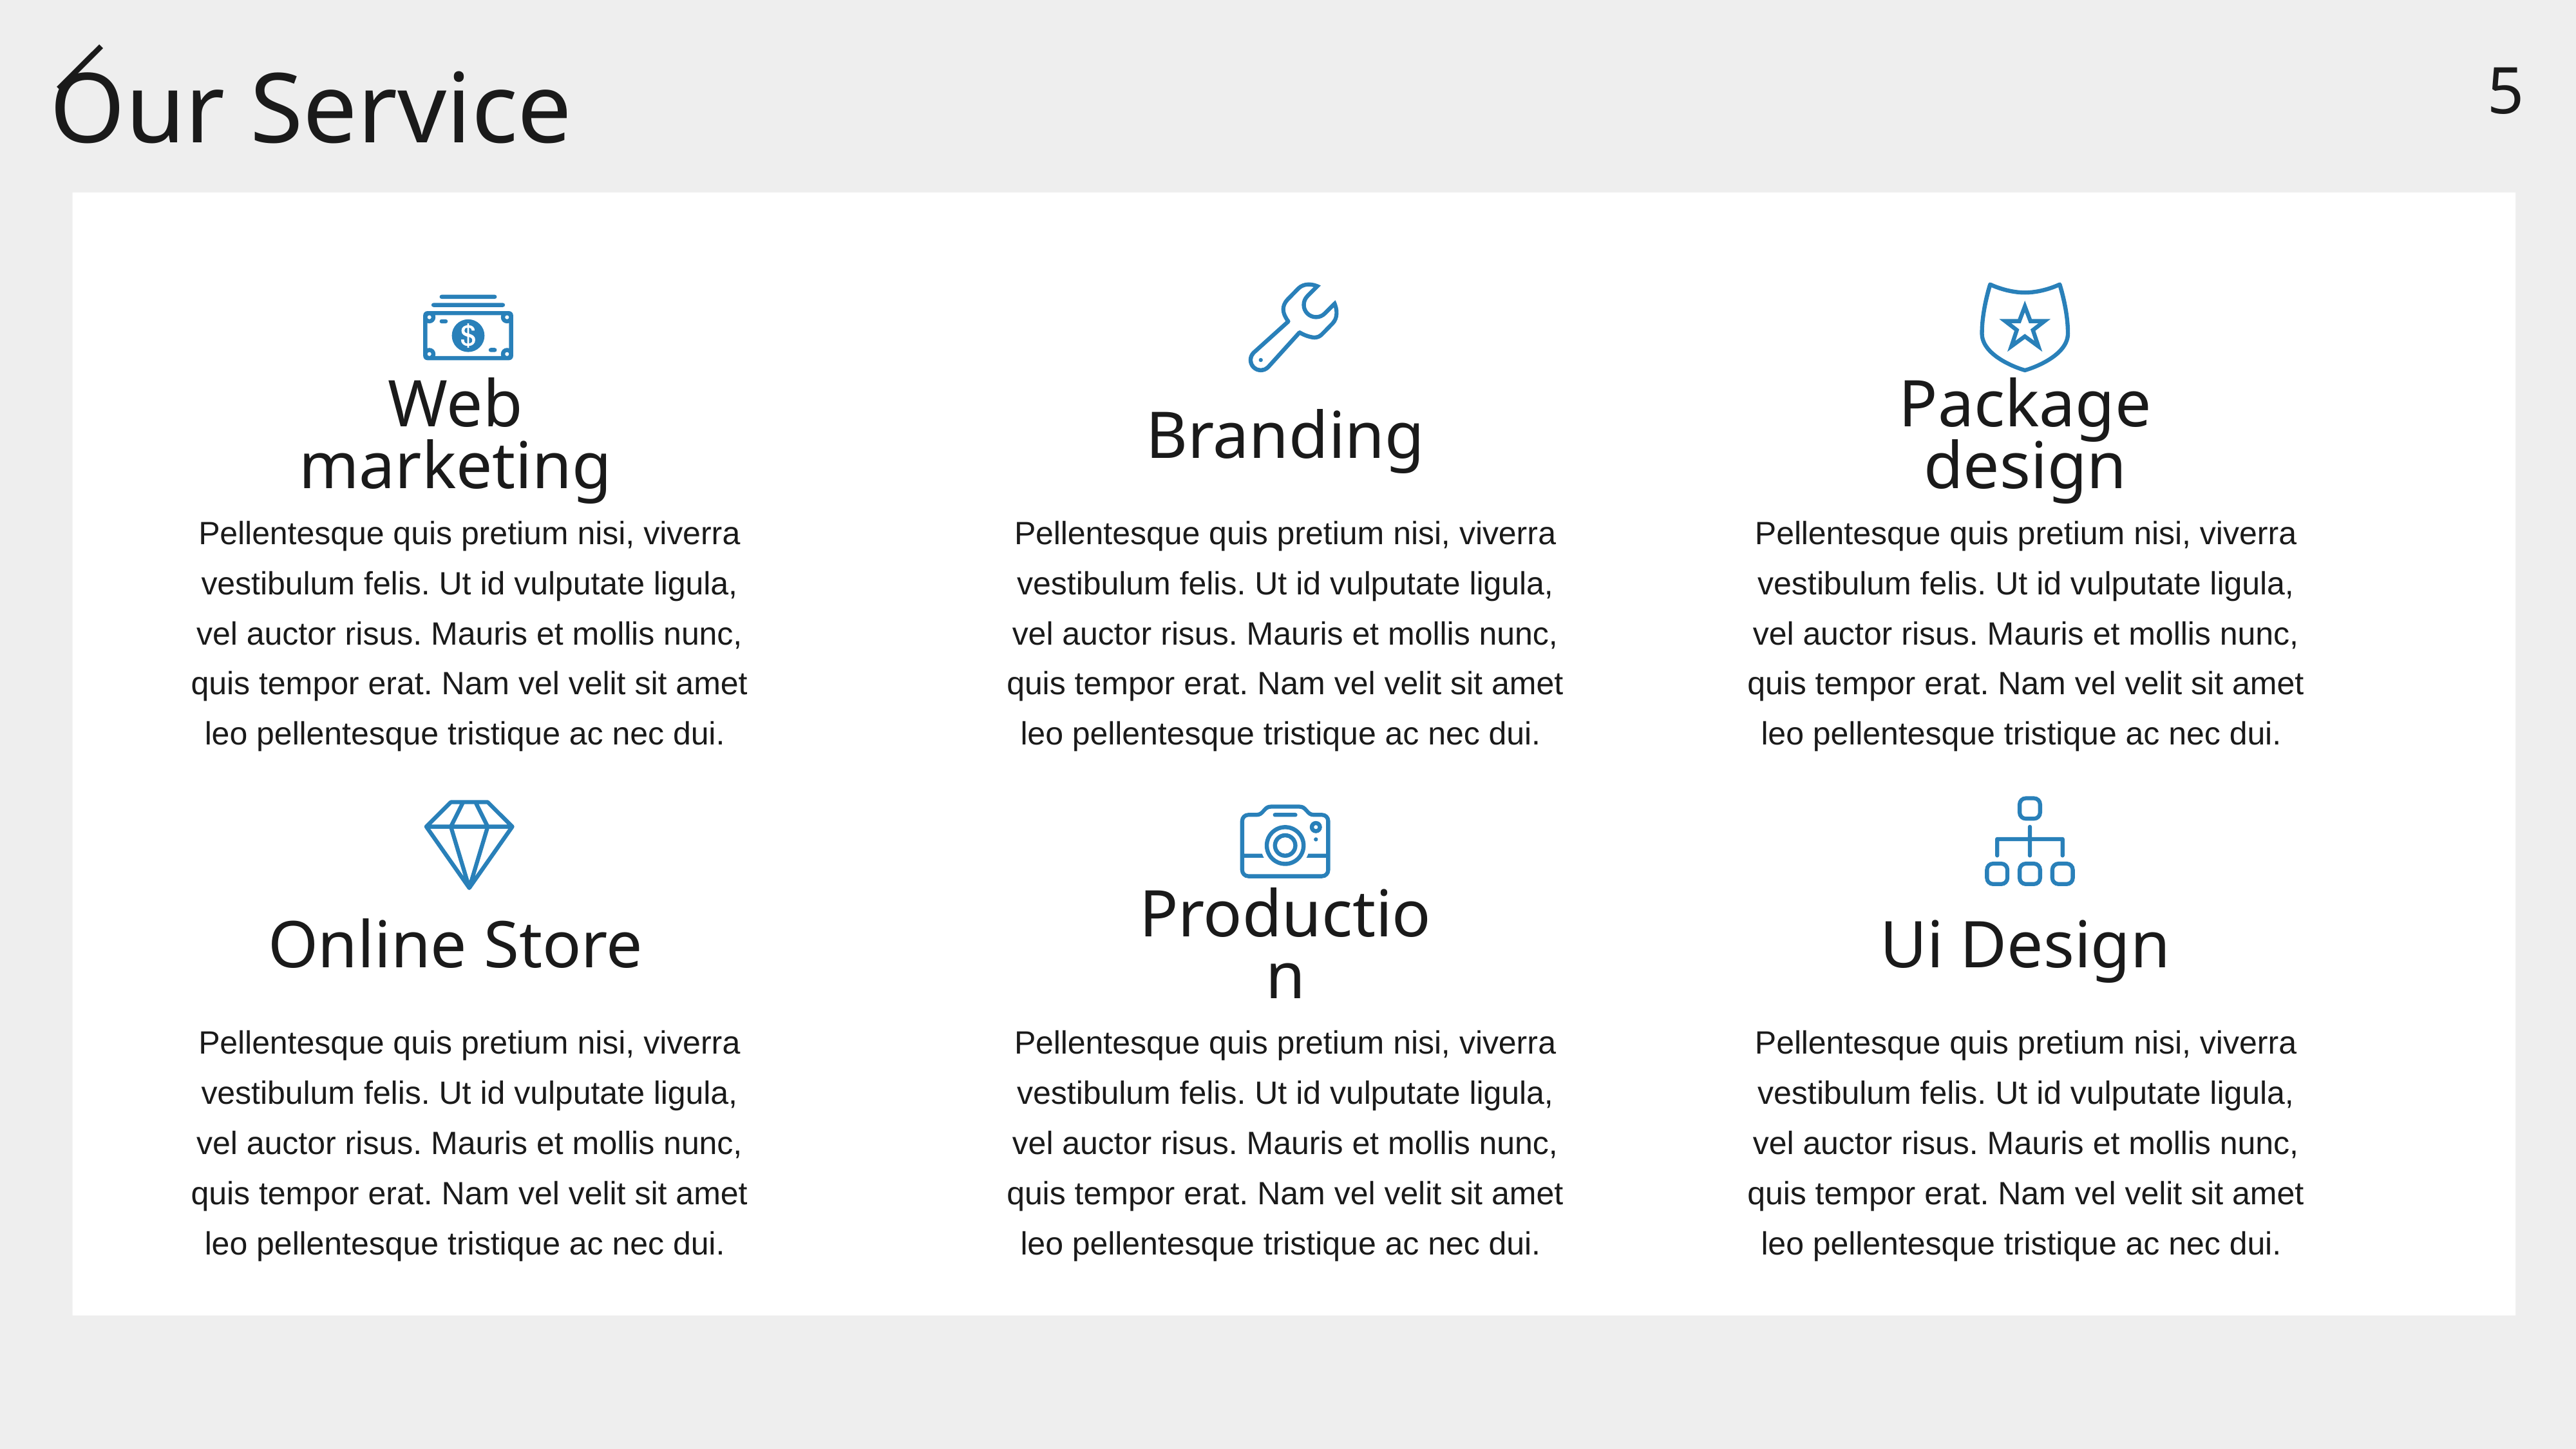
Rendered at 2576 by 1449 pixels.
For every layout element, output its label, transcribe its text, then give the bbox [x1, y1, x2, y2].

text_box Web marketing [251, 400, 661, 478]
text_box Pellentesque quis pretium nisi, viverra vestibulum felis. Ut id vulputate ligula, vel auctor risus. Mauris et mollis nunc, quis tempor erat. Nam vel velit sit amet leo pellentesque tristique ac nec dui. [1736, 1010, 2316, 1249]
text_box [1985, 861, 2010, 886]
text_box Ui Design [1835, 910, 2215, 989]
text_box Pellentesque quis pretium nisi, viverra vestibulum felis. Ut id vulputate ligula, vel auctor risus. Mauris et mollis nunc, quis tempor erat. Nam vel velit sit amet leo pellentesque tristique ac nec dui. [1736, 500, 2316, 739]
text_box [431, 303, 506, 307]
text_box Package design [1821, 400, 2230, 478]
text_box [423, 311, 513, 361]
text_box [439, 294, 497, 299]
text_box [72, 192, 2516, 1316]
text_box Online Store [251, 910, 661, 989]
slide_number 5 [2477, 44, 2535, 122]
text_box Our Service [50, 46, 573, 162]
text_box [1240, 804, 1331, 878]
text_box [2050, 861, 2075, 886]
text_box [2017, 861, 2043, 886]
text_box Pellentesque quis pretium nisi, viverra vestibulum felis. Ut id vulputate ligula, vel auctor risus. Mauris et mollis nunc, quis tempor erat. Nam vel velit sit amet leo pellentesque tristique ac nec dui. [180, 1010, 760, 1249]
text_box Pellentesque quis pretium nisi, viverra vestibulum felis. Ut id vulputate ligula, vel auctor risus. Mauris et mollis nunc, quis tempor erat. Nam vel velit sit amet leo pellentesque tristique ac nec dui. [995, 1010, 1575, 1249]
text_box Production [1133, 910, 1437, 989]
text_box Branding [1133, 400, 1437, 478]
text_box Pellentesque quis pretium nisi, viverra vestibulum felis. Ut id vulputate ligula, vel auctor risus. Mauris et mollis nunc, quis tempor erat. Nam vel velit sit amet leo pellentesque tristique ac nec dui. [180, 500, 760, 739]
text_box [424, 800, 515, 891]
text_box Pellentesque quis pretium nisi, viverra vestibulum felis. Ut id vulputate ligula, vel auctor risus. Mauris et mollis nunc, quis tempor erat. Nam vel velit sit amet leo pellentesque tristique ac nec dui. [995, 500, 1575, 739]
text_box [1995, 824, 2065, 858]
text_box [1248, 282, 1339, 373]
text_box [2017, 796, 2043, 821]
text_box [1980, 282, 2070, 373]
